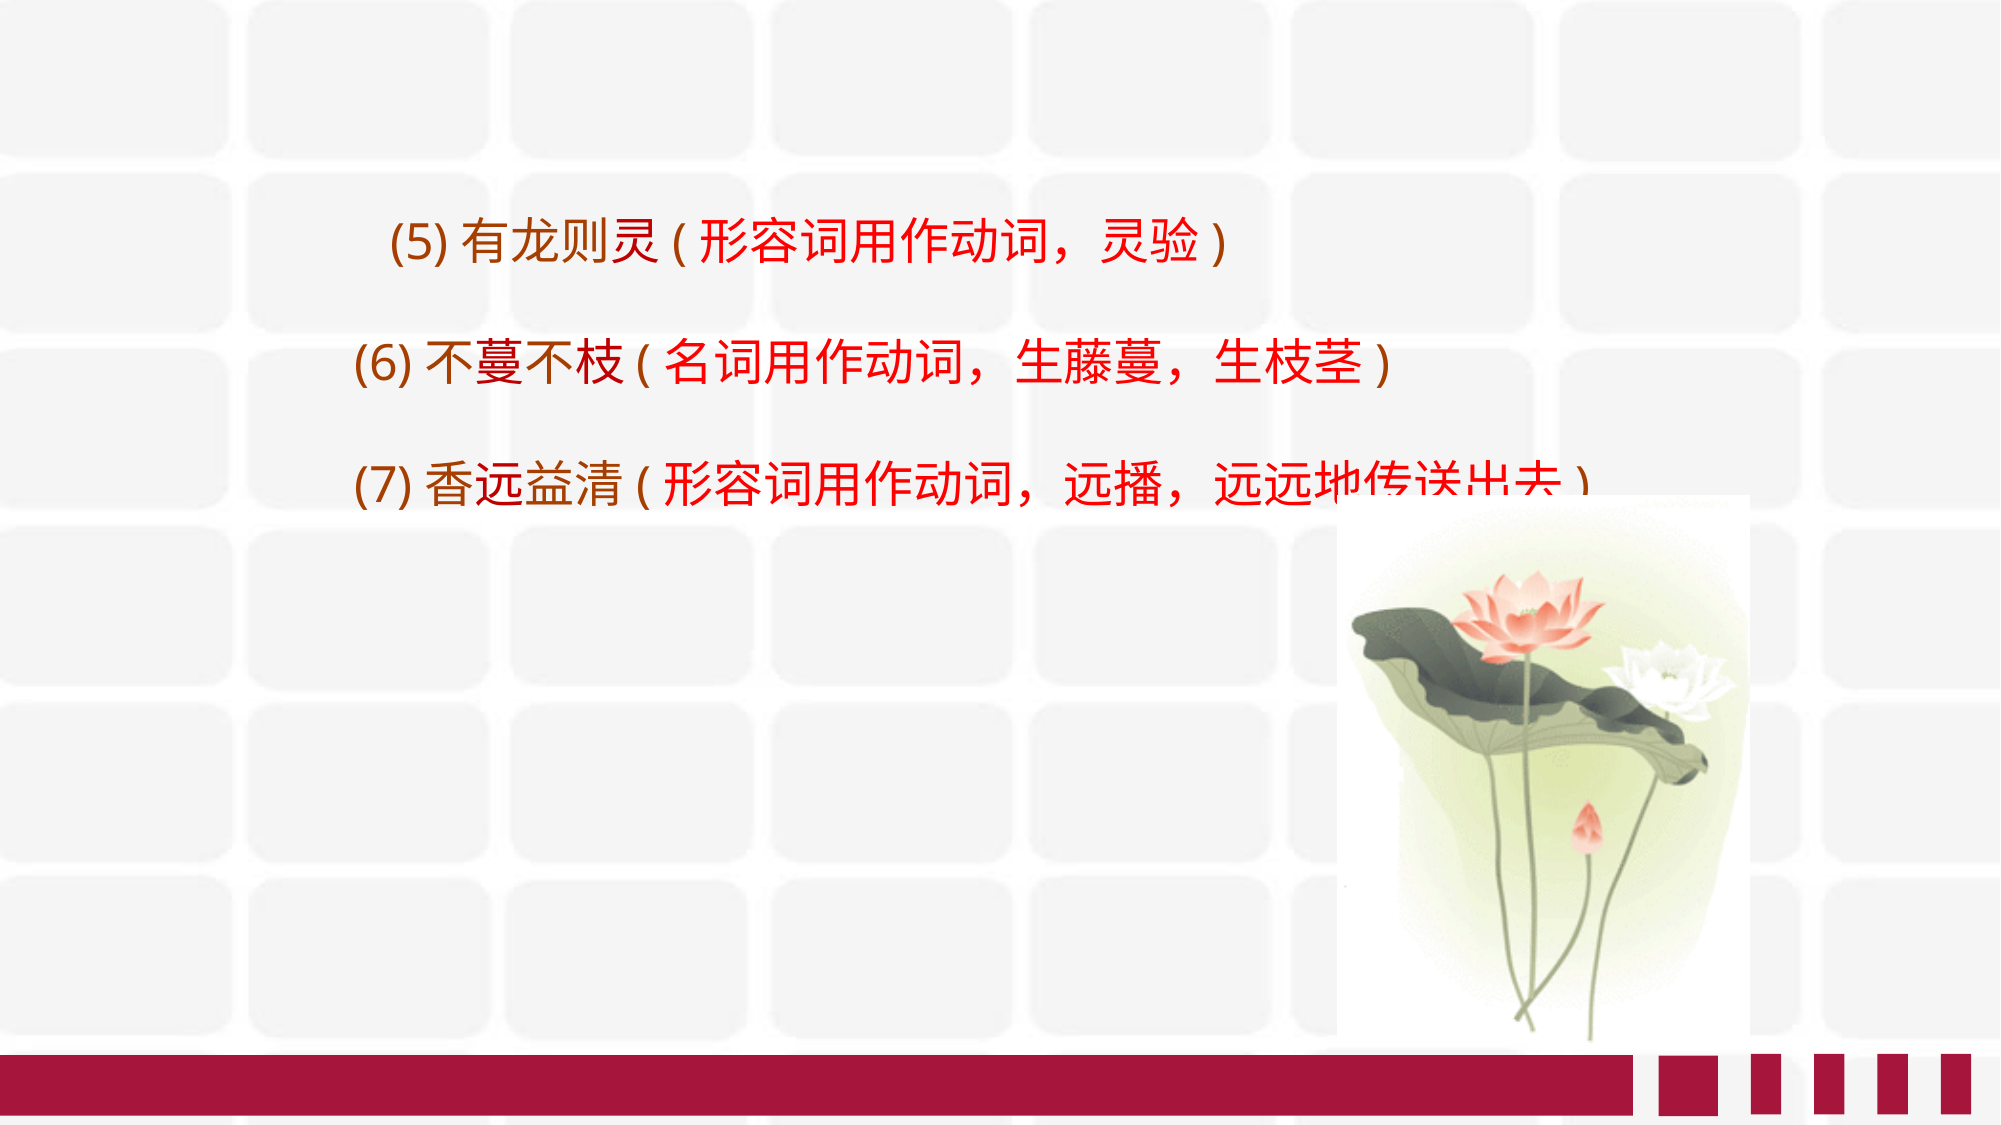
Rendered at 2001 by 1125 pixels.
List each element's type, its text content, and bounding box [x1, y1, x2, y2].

picture [0, 0, 2000, 1125]
list (5)有龙则灵(形容词用作动词，灵验) (6)不蔓不枝(名词用作动词，生藤蔓，生枝茎) (7)香远益清(形容词用作动词，远播，远远地传送出去) [313, 177, 1608, 639]
